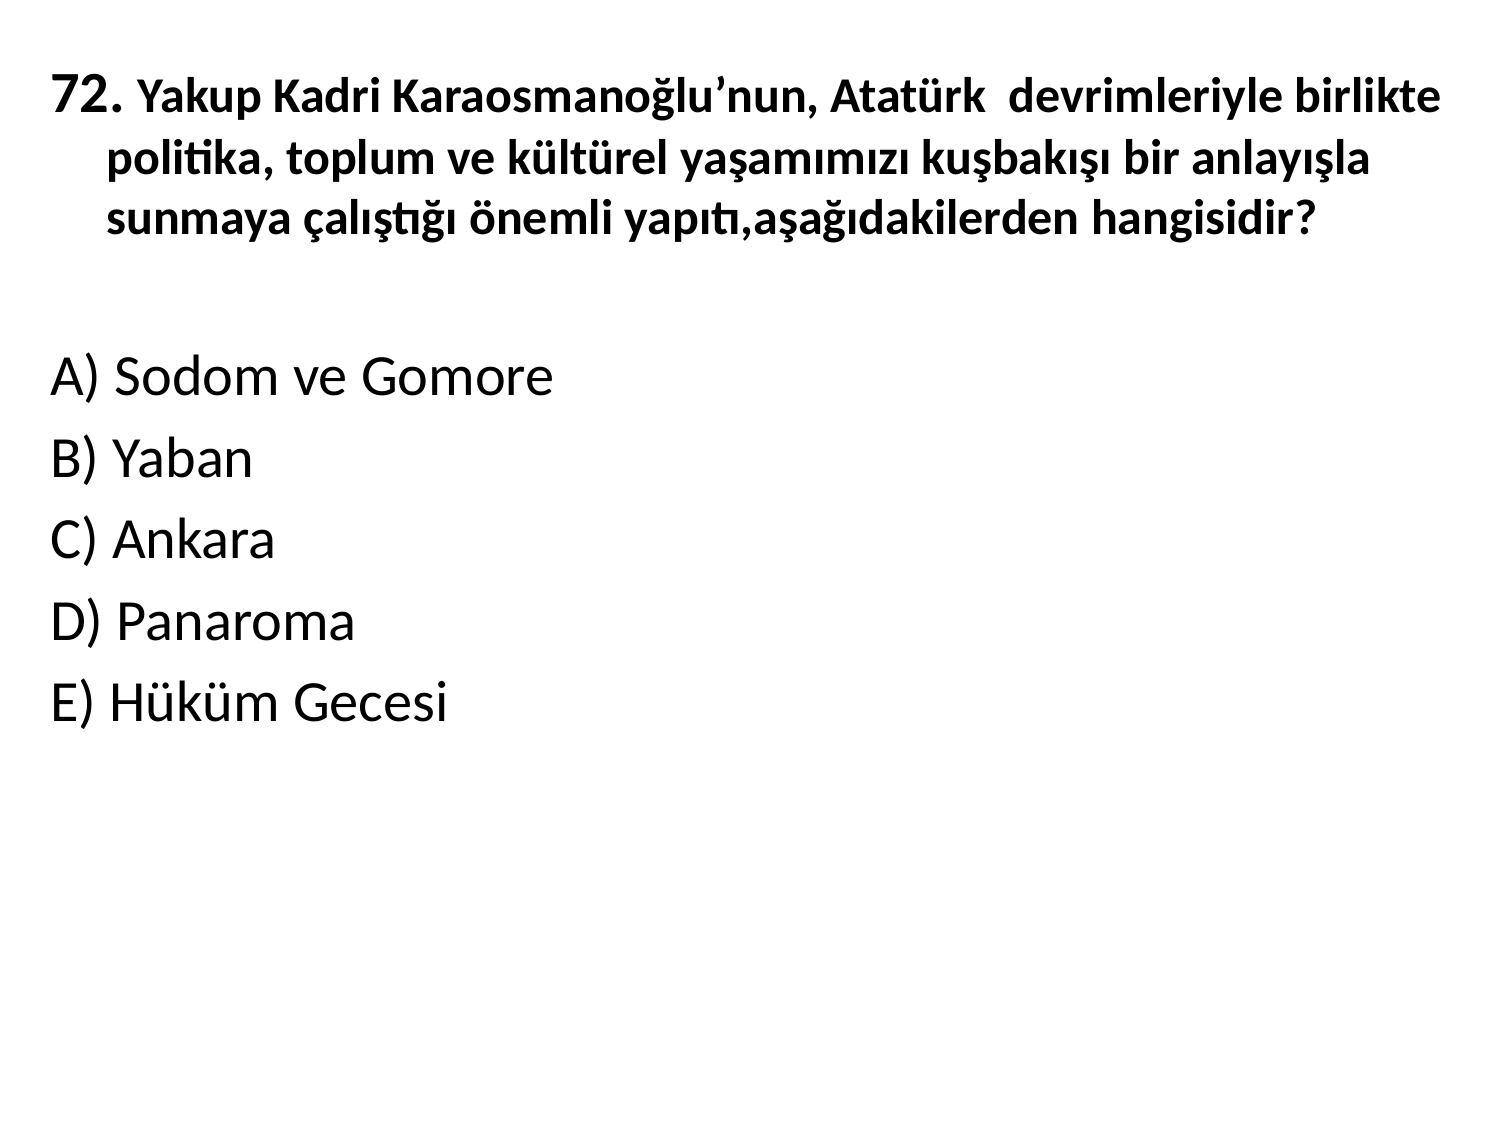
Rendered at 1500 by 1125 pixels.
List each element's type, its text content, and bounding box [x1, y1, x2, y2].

list 72. Yakup Kadri Karaosmanoğlu’nun, Atatürk devrimleriyle birlikte politika, toplum ve kültürel yaşamımızı kuşbakışı bir anlayışla sunmaya çalıştığı önemli yapıtı,aşağıdakilerden hangisidir? A) Sodom ve Gomore B) Yaban C) Ankara D) Panaroma E) Hüküm Gecesi [35, 46, 1465, 1079]
